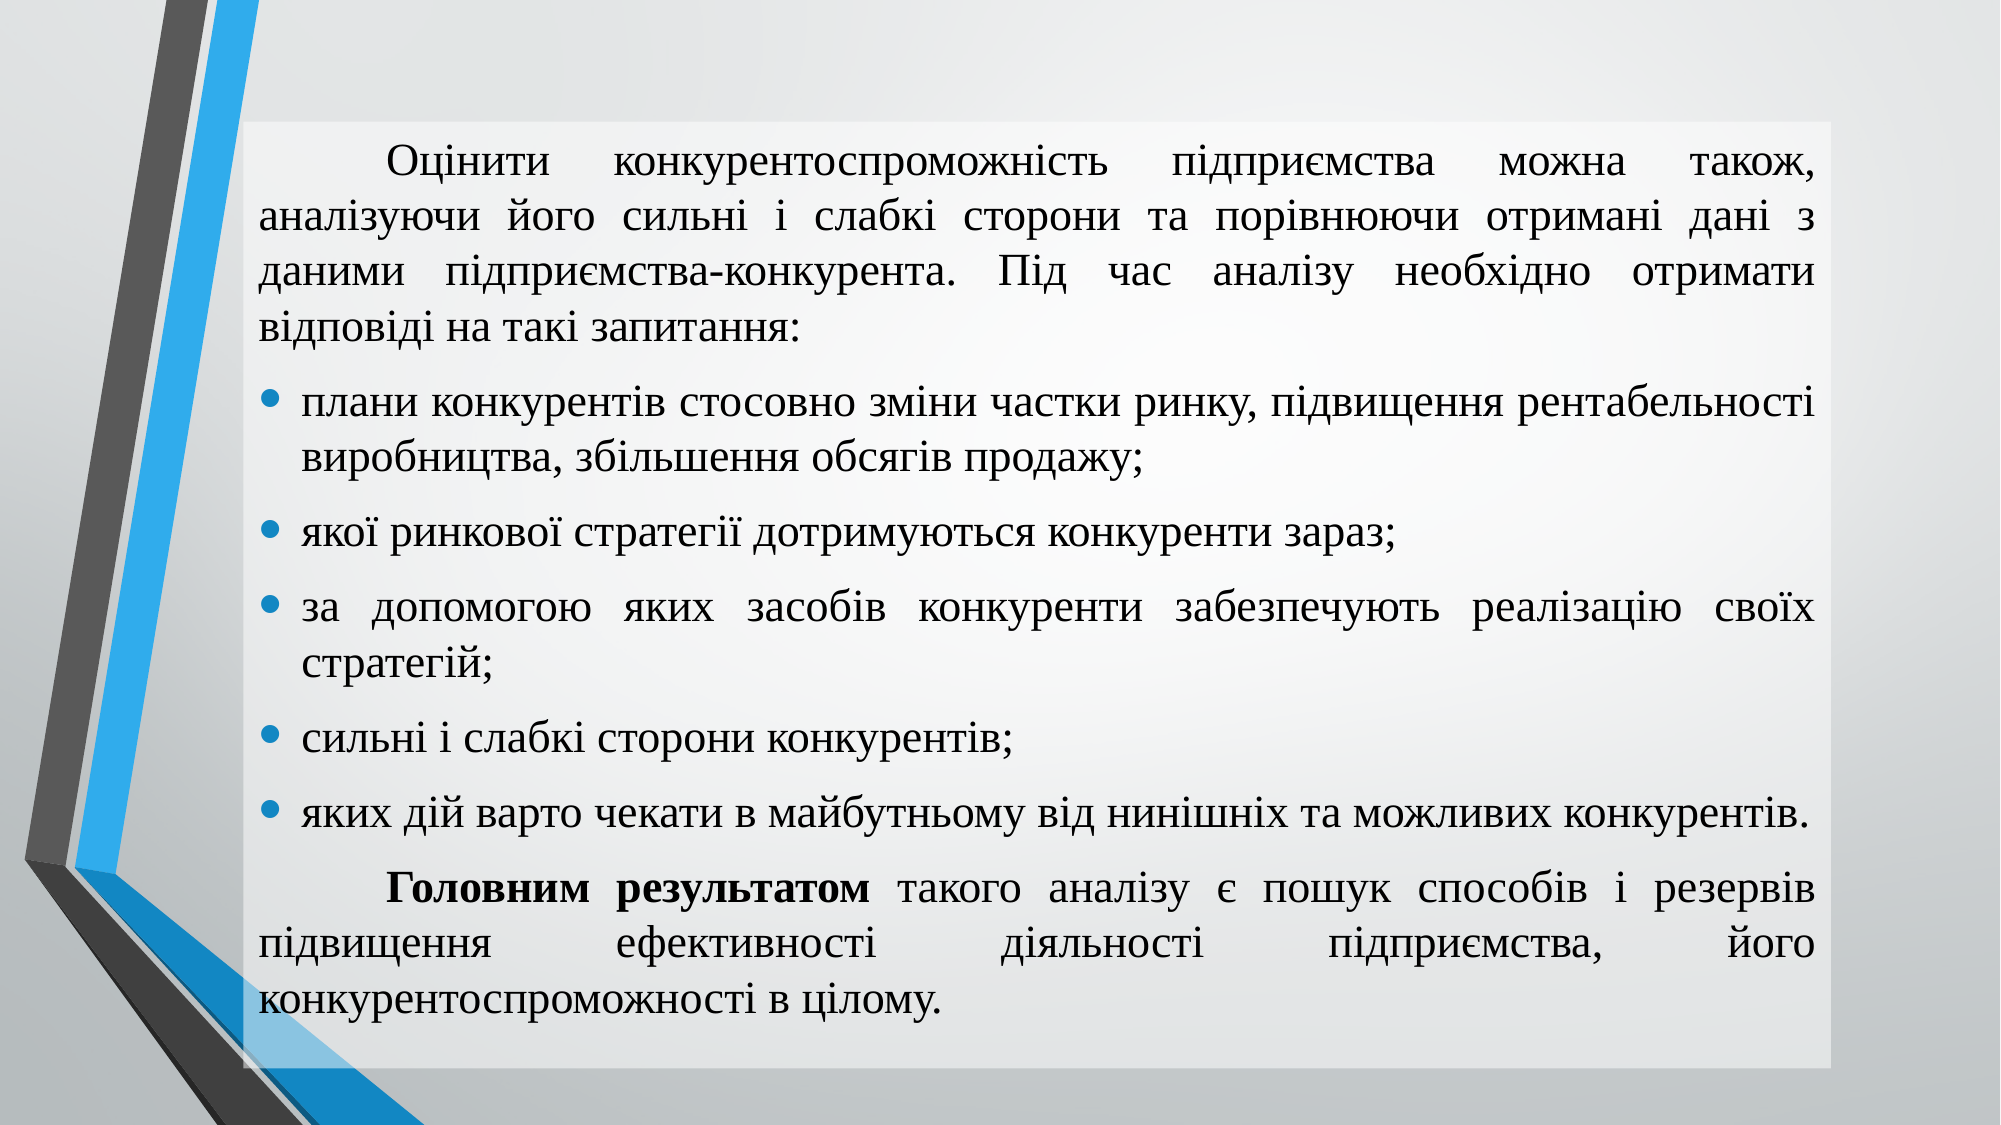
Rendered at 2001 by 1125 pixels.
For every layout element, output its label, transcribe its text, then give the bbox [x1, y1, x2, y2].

list Оцінити конкурентоспроможність підприємства можна також, аналізуючи його сильні і слабкі сторони та порівнюючи отримані дані з даними підприємства-конкурента. Під час аналізу необхідно отримати відповіді на такі запитання: плани конкурентів стосовно зміни частки ринку, підвищення рентабельності виробництва, збільшення обсягів продажу; якої ринкової стратегії дотримуються конкуренти зараз; за допомогою яких засобів конкуренти забезпечують реалізацію своїх стратегій; сильні і слабкі сторони конкурентів; яких дій варто чекати в майбутньому від нинішніх та можливих конкурентів. Головним результатом такого аналізу є пошук способів і резервів підвищення ефективності діяльності підприємства, його конкурентоспроможності в цілому. [243, 121, 1831, 1069]
